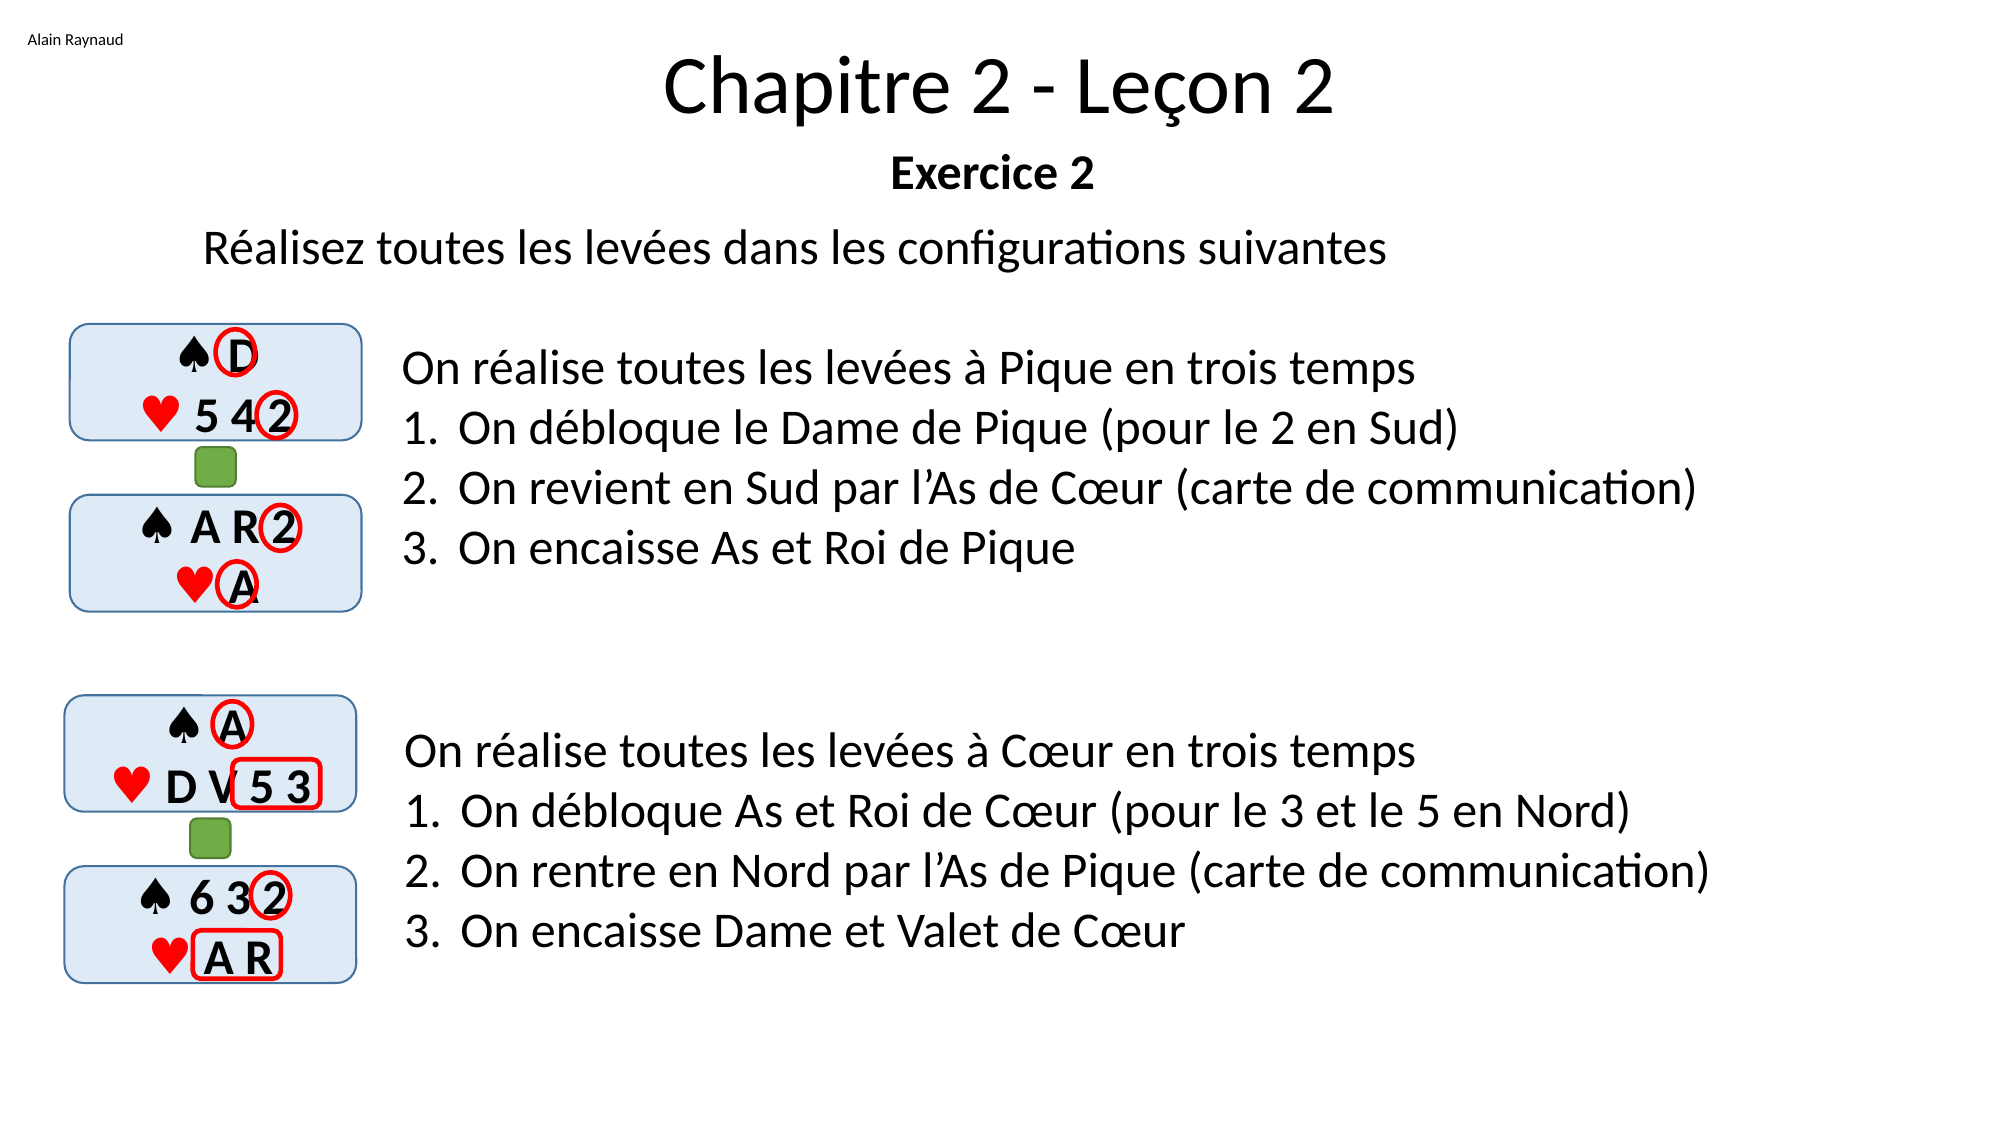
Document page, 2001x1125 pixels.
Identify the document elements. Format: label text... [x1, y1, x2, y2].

text_box Alain Raynaud [12, 21, 147, 57]
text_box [64, 695, 357, 984]
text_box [69, 323, 362, 612]
text_box On réalise toutes les levées à Cœur en trois temps On débloque As et Roi de Cœur (pour le 3 et le 5 en Nord) On rentre en Nord par l’As de Pique (carte de communication) On encaisse Dame et Valet de Cœur [389, 710, 1801, 965]
title Chapitre 2 - Leçon 2 [249, 38, 1750, 139]
text_box On réalise toutes les levées à Pique en trois temps On débloque le Dame de Pique (pour le 2 en Sud) On revient en Sud par l’As de Cœur (carte de communication) On encaisse As et Roi de Pique [386, 326, 1798, 582]
subtitle Exercice 2 Réalisez toutes les levées dans les configurations suivantes [37, 139, 1948, 1088]
